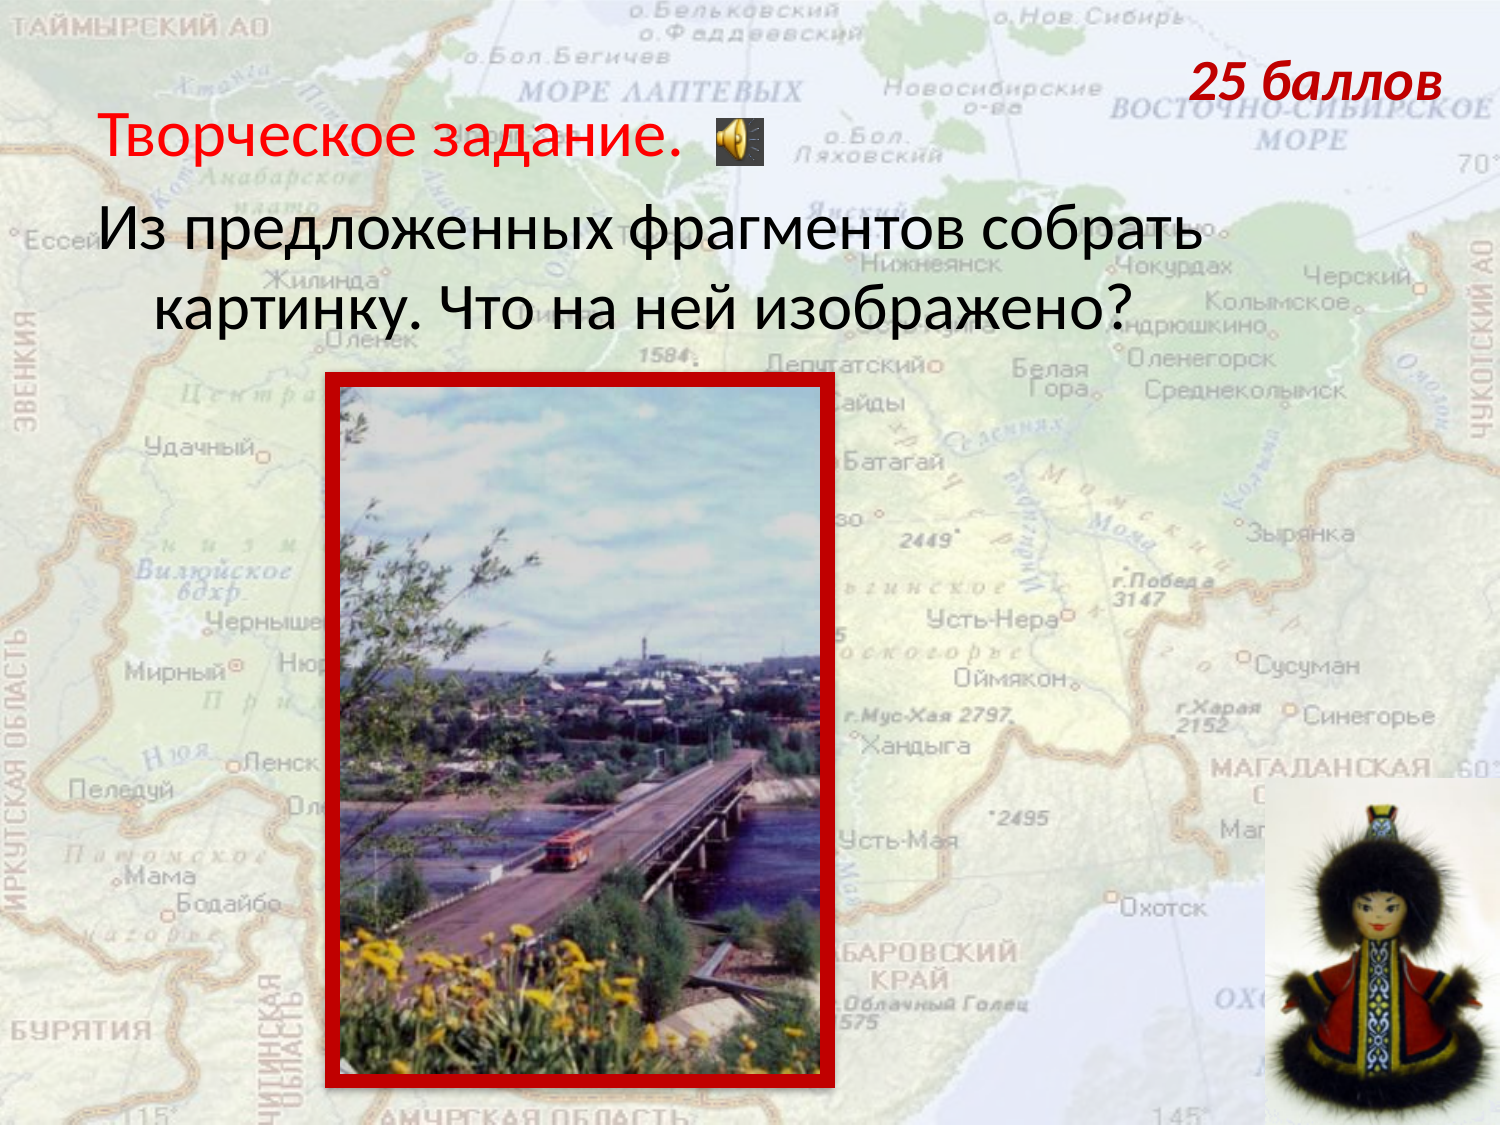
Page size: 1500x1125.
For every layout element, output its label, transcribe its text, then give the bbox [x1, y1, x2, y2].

picture [1265, 778, 1500, 1125]
picture [714, 116, 766, 168]
picture [339, 386, 821, 1074]
list Творческое задание. Из предложенных фрагментов собрать картинку. Что на ней изображено? [82, 82, 1332, 476]
text_box 25 баллов [1173, 35, 1459, 120]
